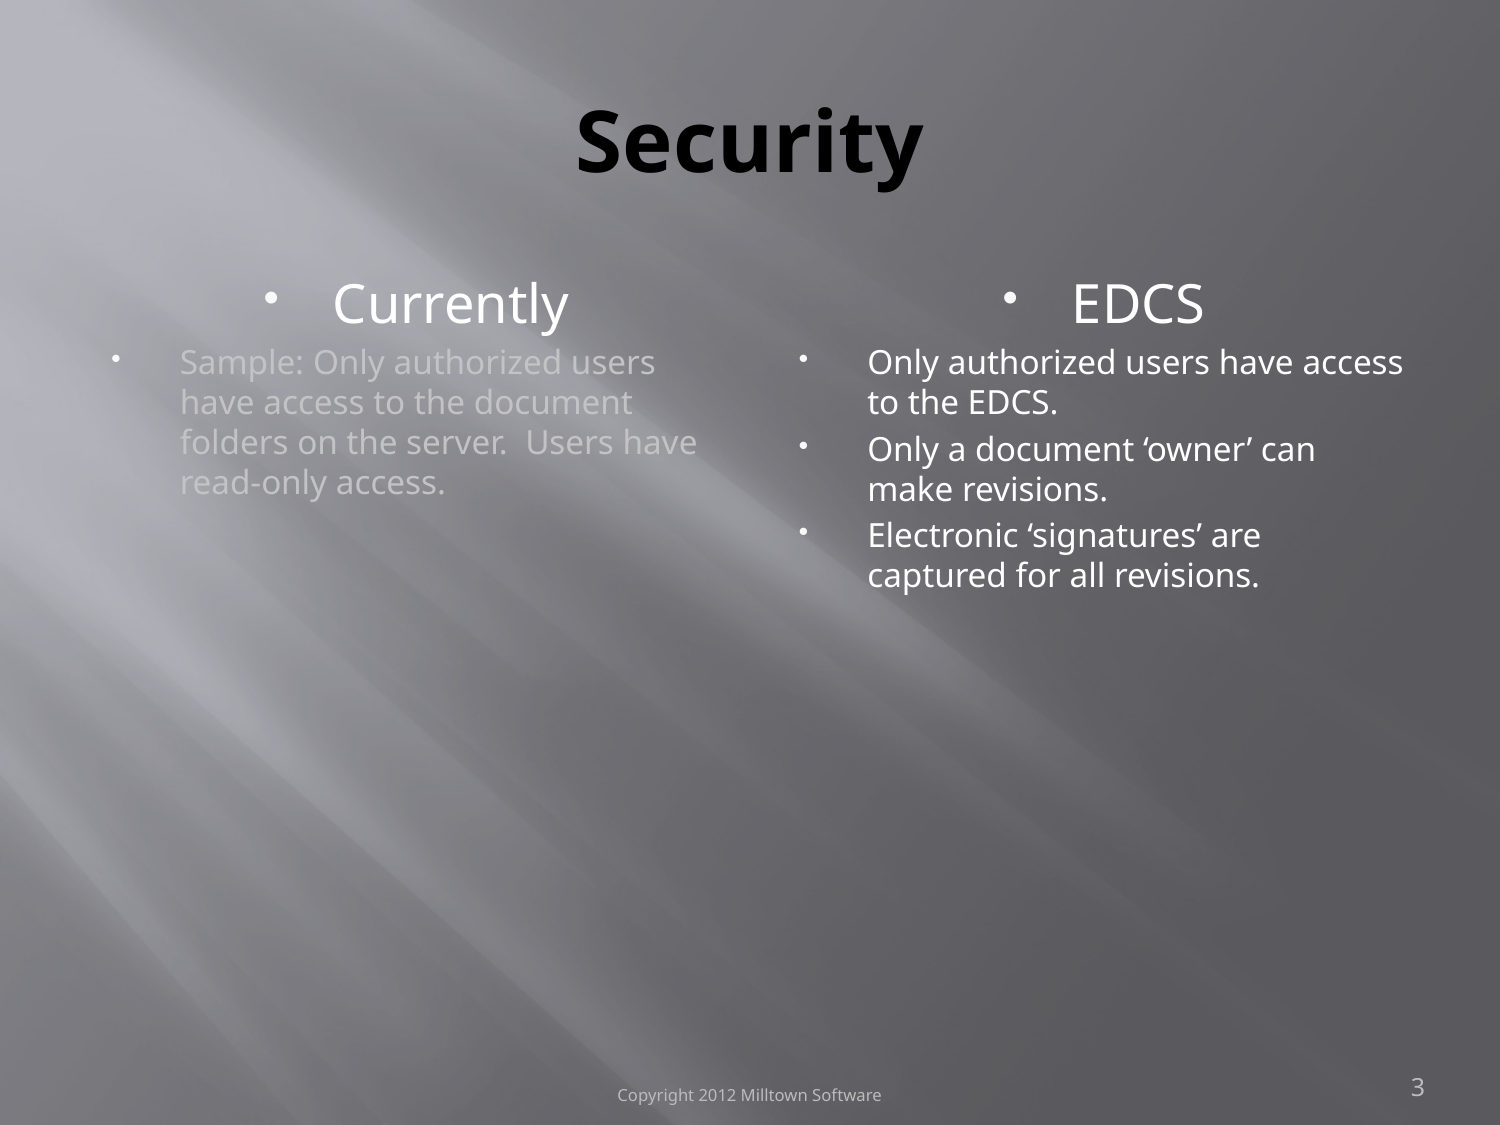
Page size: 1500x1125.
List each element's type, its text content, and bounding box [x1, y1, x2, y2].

list EDCS Only authorized users have access to the EDCS. Only a document ‘owner’ can make revisions. Electronic ‘signatures’ are captured for all revisions. [762, 262, 1425, 1005]
slide_number 3 [1299, 1052, 1425, 1113]
title Security [75, 45, 1425, 233]
list Currently Sample: Only authorized users have access to the document folders on the server. Users have read-only access. [75, 262, 738, 1005]
footer Copyright 2012 Milltown Software [512, 1052, 988, 1113]
